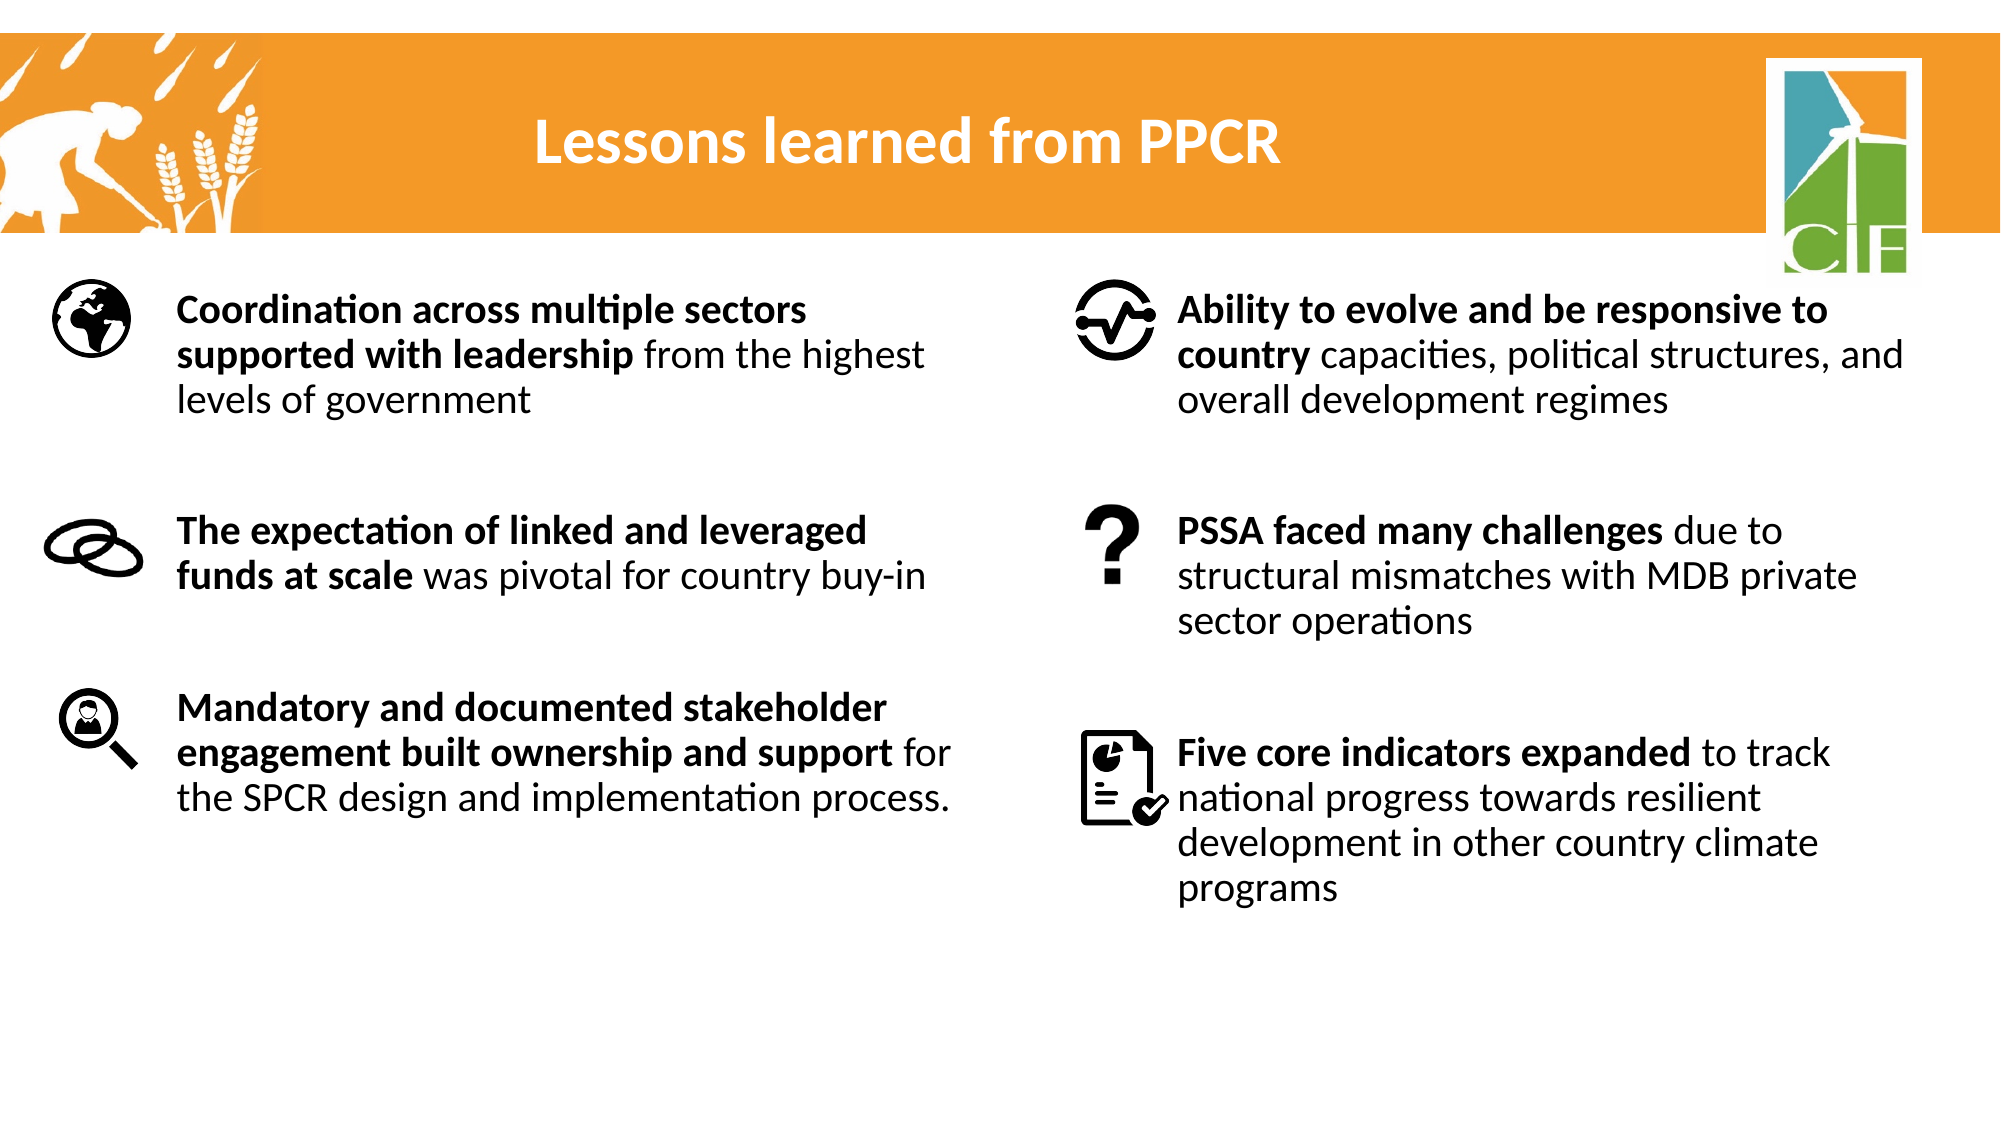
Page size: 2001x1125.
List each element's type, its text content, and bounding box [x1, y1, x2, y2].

picture [1075, 279, 1156, 361]
text_box Ability to evolve and be responsive to country capacities, political structures, and overall development regimes PSSA faced many challenges due to structural mismatches with MDB private sector operations Five core indicators expanded to track national progress towards resilient development in other country climate programs [1124, 279, 1940, 962]
picture [1076, 503, 1148, 589]
list Coordination across multiple sectors supported with leadership from the highest levels of government The expectation of linked and leveraged funds at scale was pivotal for country buy-in Mandatory and documented stakeholder engagement built ownership and support for the SPCR design and implementation process. [124, 279, 986, 962]
title Lessons learned from PPCR [519, 75, 1662, 209]
picture [1077, 730, 1173, 826]
picture [58, 688, 139, 770]
picture [39, 511, 148, 594]
picture [51, 279, 131, 358]
picture [0, 33, 2001, 279]
